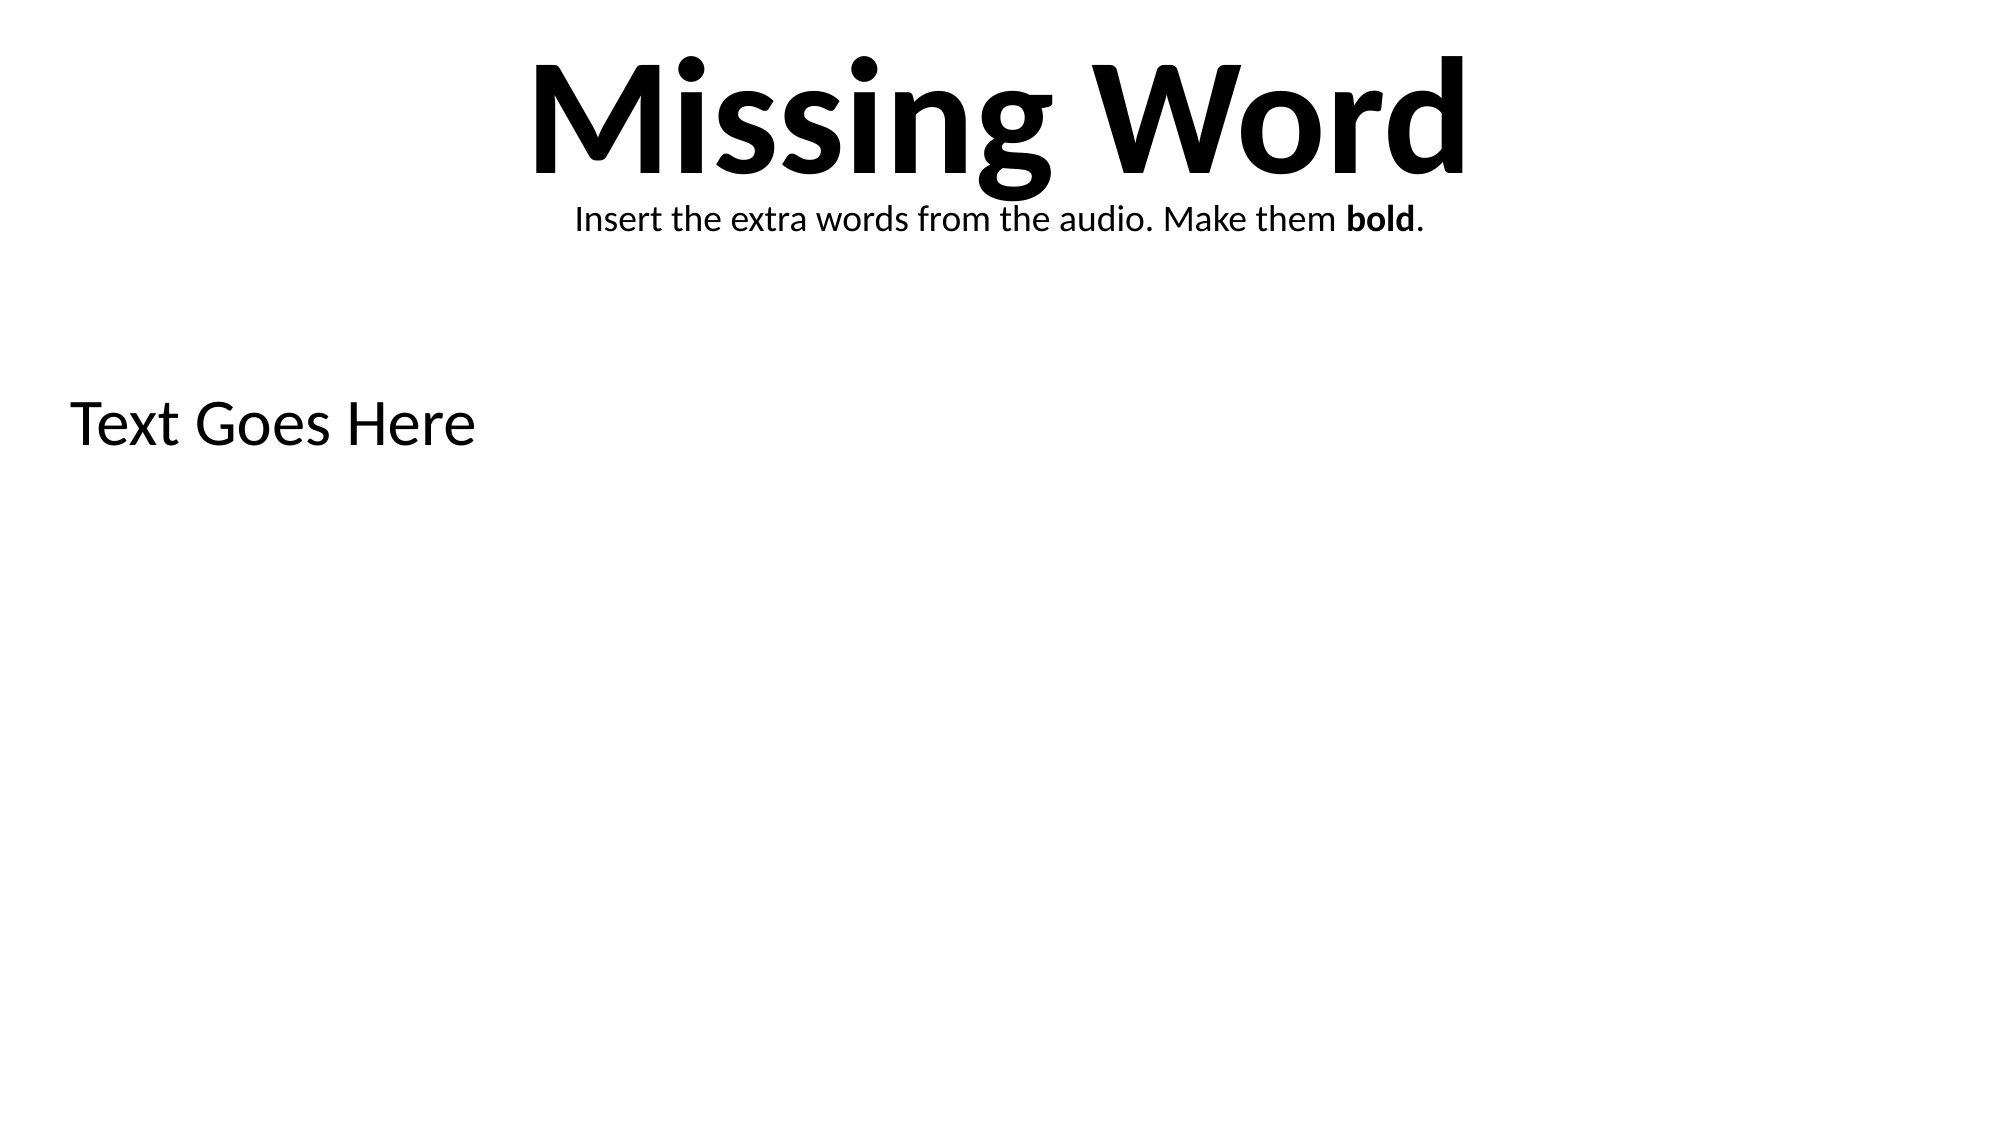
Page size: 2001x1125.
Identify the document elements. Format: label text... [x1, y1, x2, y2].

text_box Text Goes Here [55, 371, 1730, 467]
text_box Missing Word [511, 0, 1489, 215]
text_box Insert the extra words from the audio. Make them bold. [559, 186, 1441, 247]
